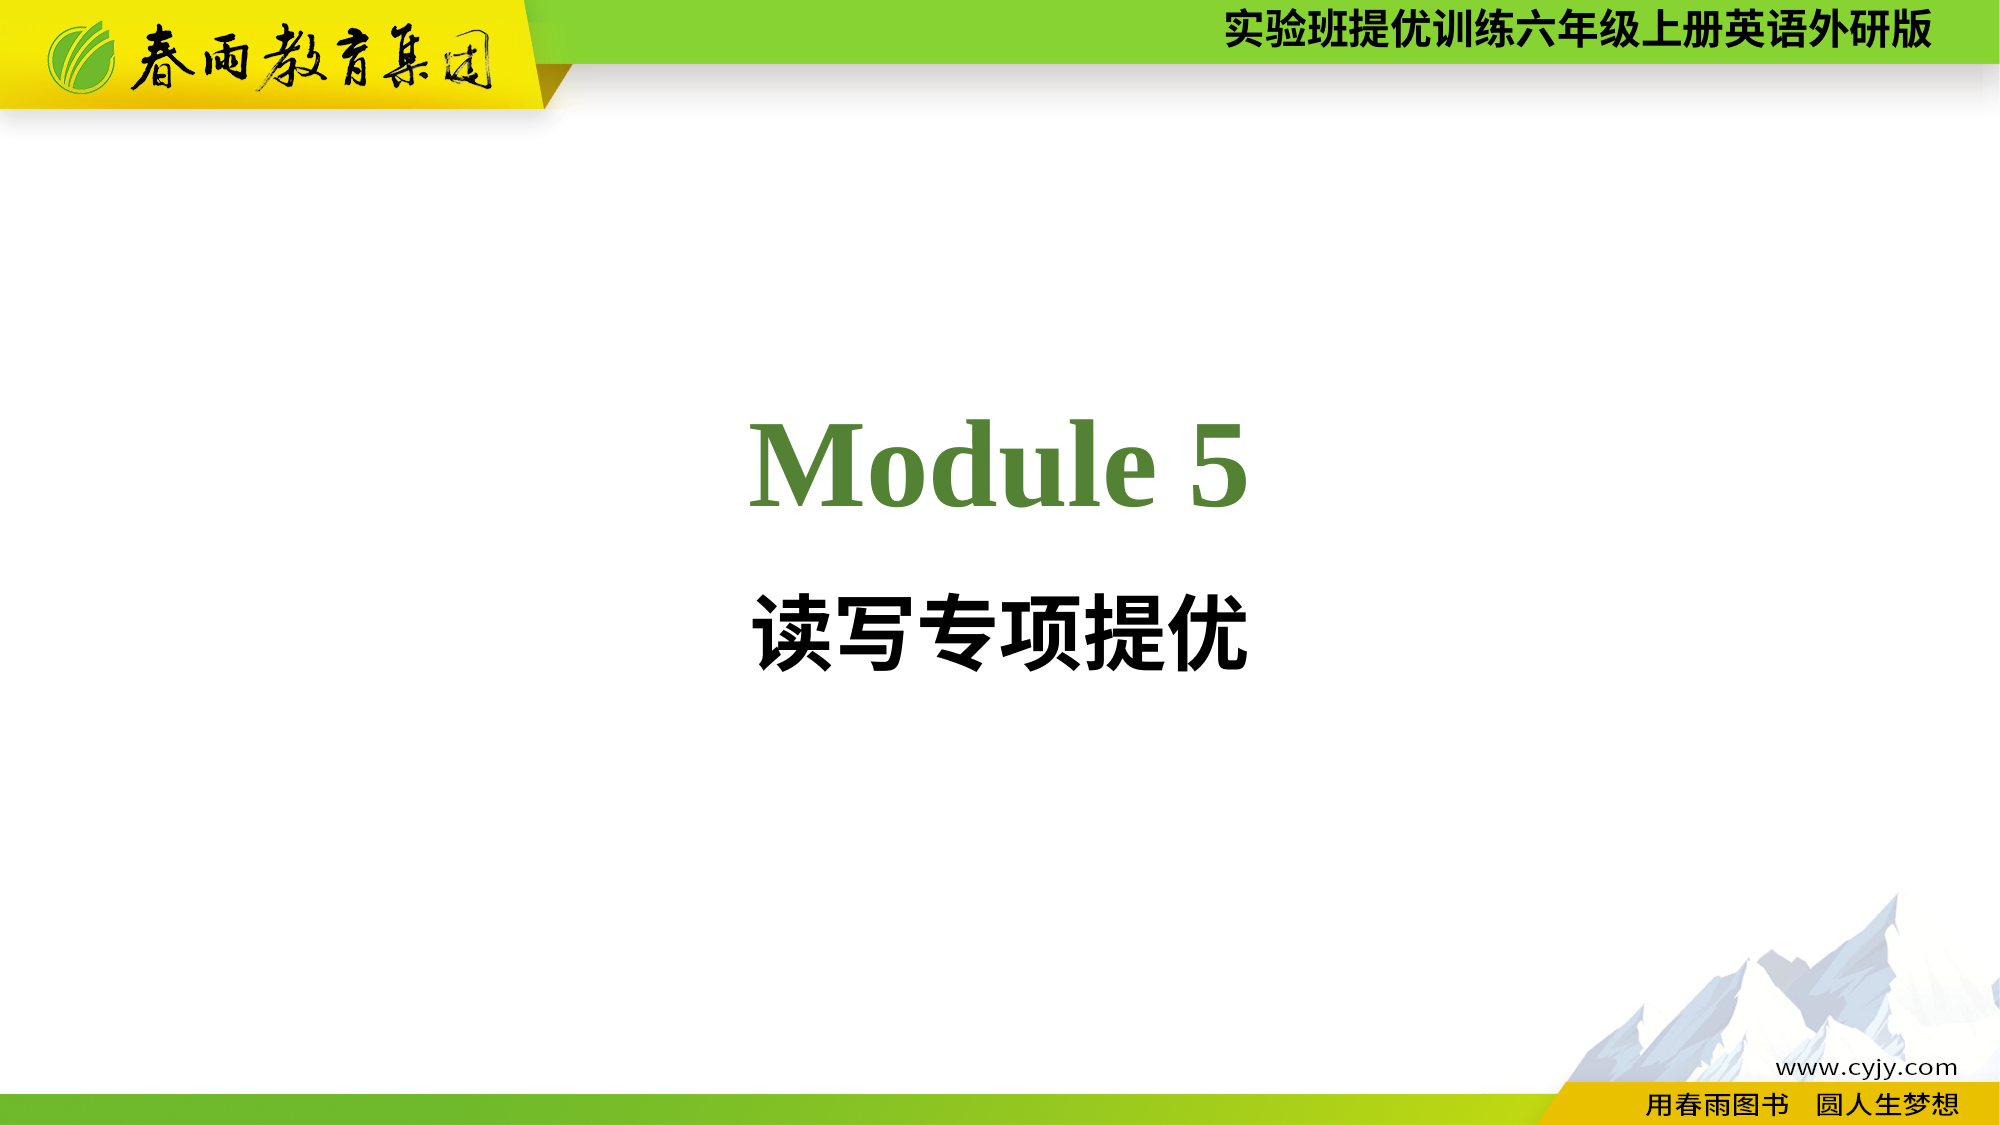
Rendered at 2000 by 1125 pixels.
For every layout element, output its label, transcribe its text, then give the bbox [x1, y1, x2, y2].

text_box Module 5 读写专项提优 [0, 298, 2000, 689]
picture [0, 0, 2000, 298]
picture [0, 689, 2000, 1125]
